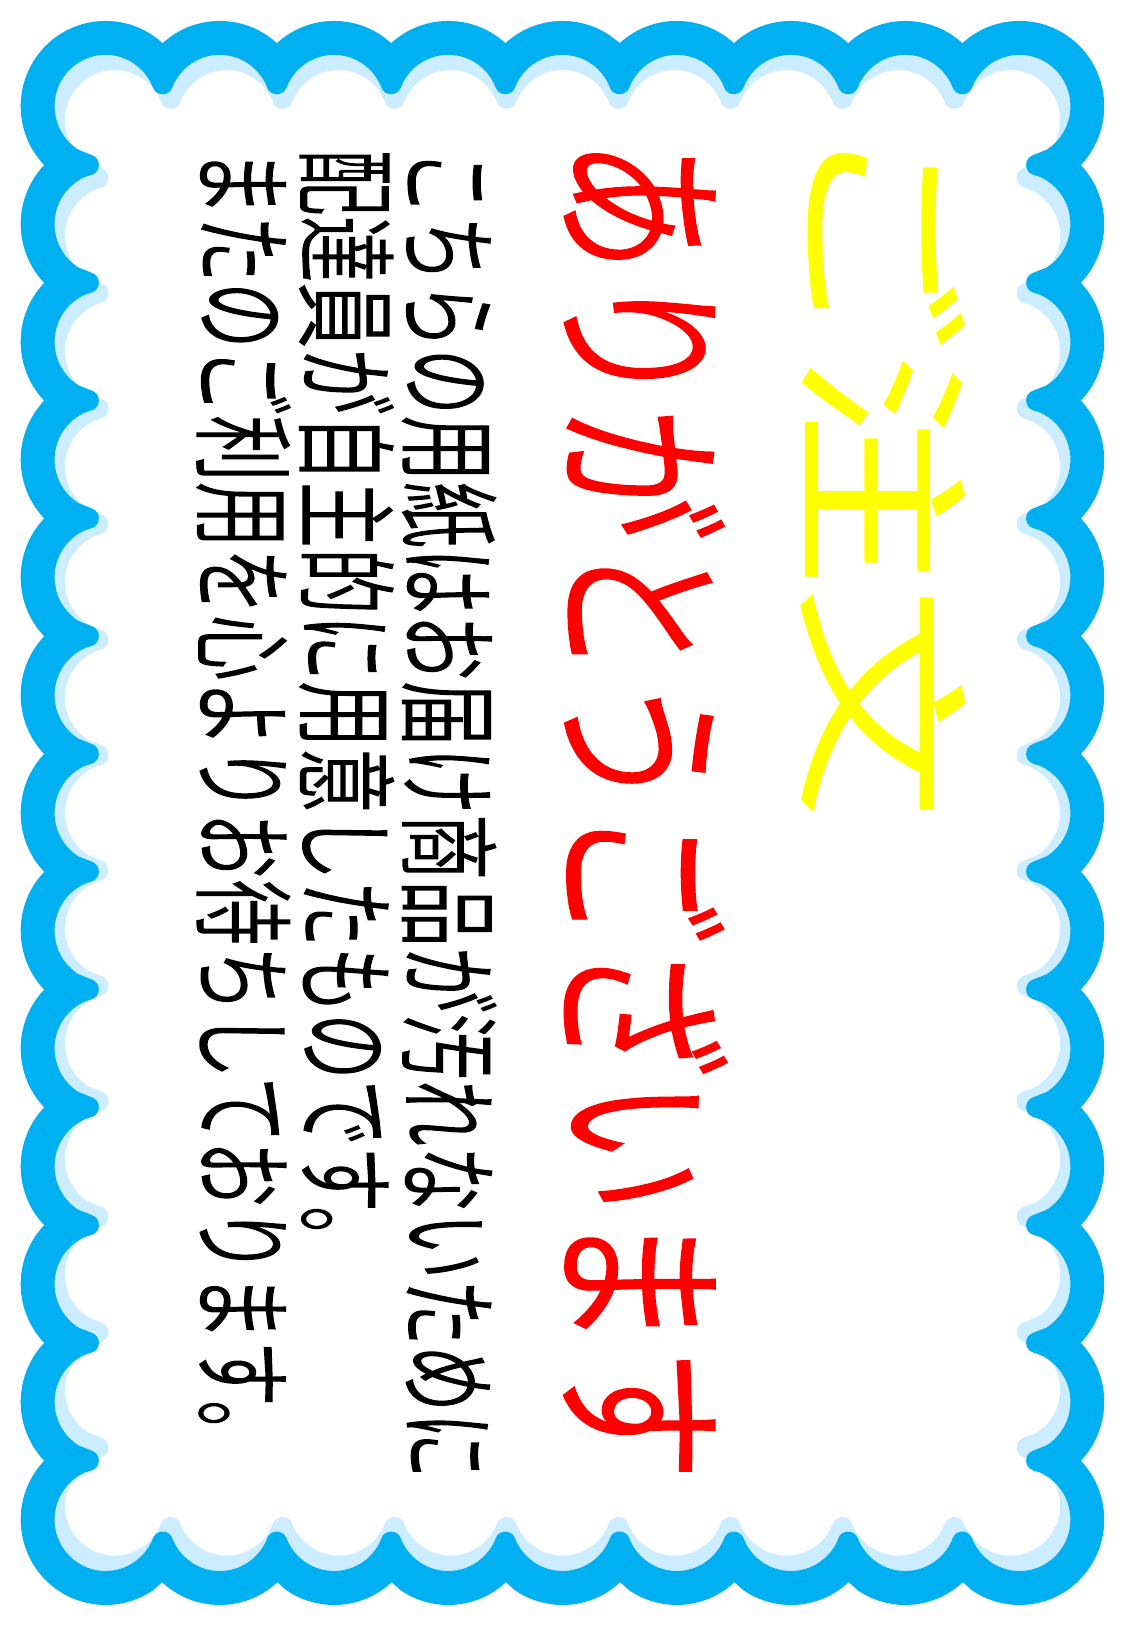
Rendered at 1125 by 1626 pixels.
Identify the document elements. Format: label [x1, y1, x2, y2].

text_box [47, 1235, 101, 1339]
text_box [47, 1114, 101, 1222]
text_box [965, 47, 1078, 146]
text_box [47, 1480, 160, 1579]
text_box [160, 1480, 1078, 1579]
text_box [47, 286, 101, 391]
text_box [47, 1358, 101, 1456]
text_box [1024, 1114, 1078, 1222]
text_box [1024, 633, 1078, 991]
text_box [47, 403, 101, 511]
text_box [1024, 1358, 1078, 1456]
text_box [1024, 1236, 1078, 1339]
text_box [1024, 519, 1078, 631]
text_box [47, 633, 101, 991]
text_box [1024, 169, 1078, 268]
text_box [160, 47, 965, 101]
text_box [47, 169, 101, 268]
text_box [47, 47, 160, 147]
text_box [1024, 286, 1078, 391]
text_box [47, 519, 101, 631]
text_box [47, 993, 101, 1106]
text_box [1024, 403, 1078, 511]
text_box [29, 29, 1096, 1597]
text_box [1024, 993, 1078, 1106]
